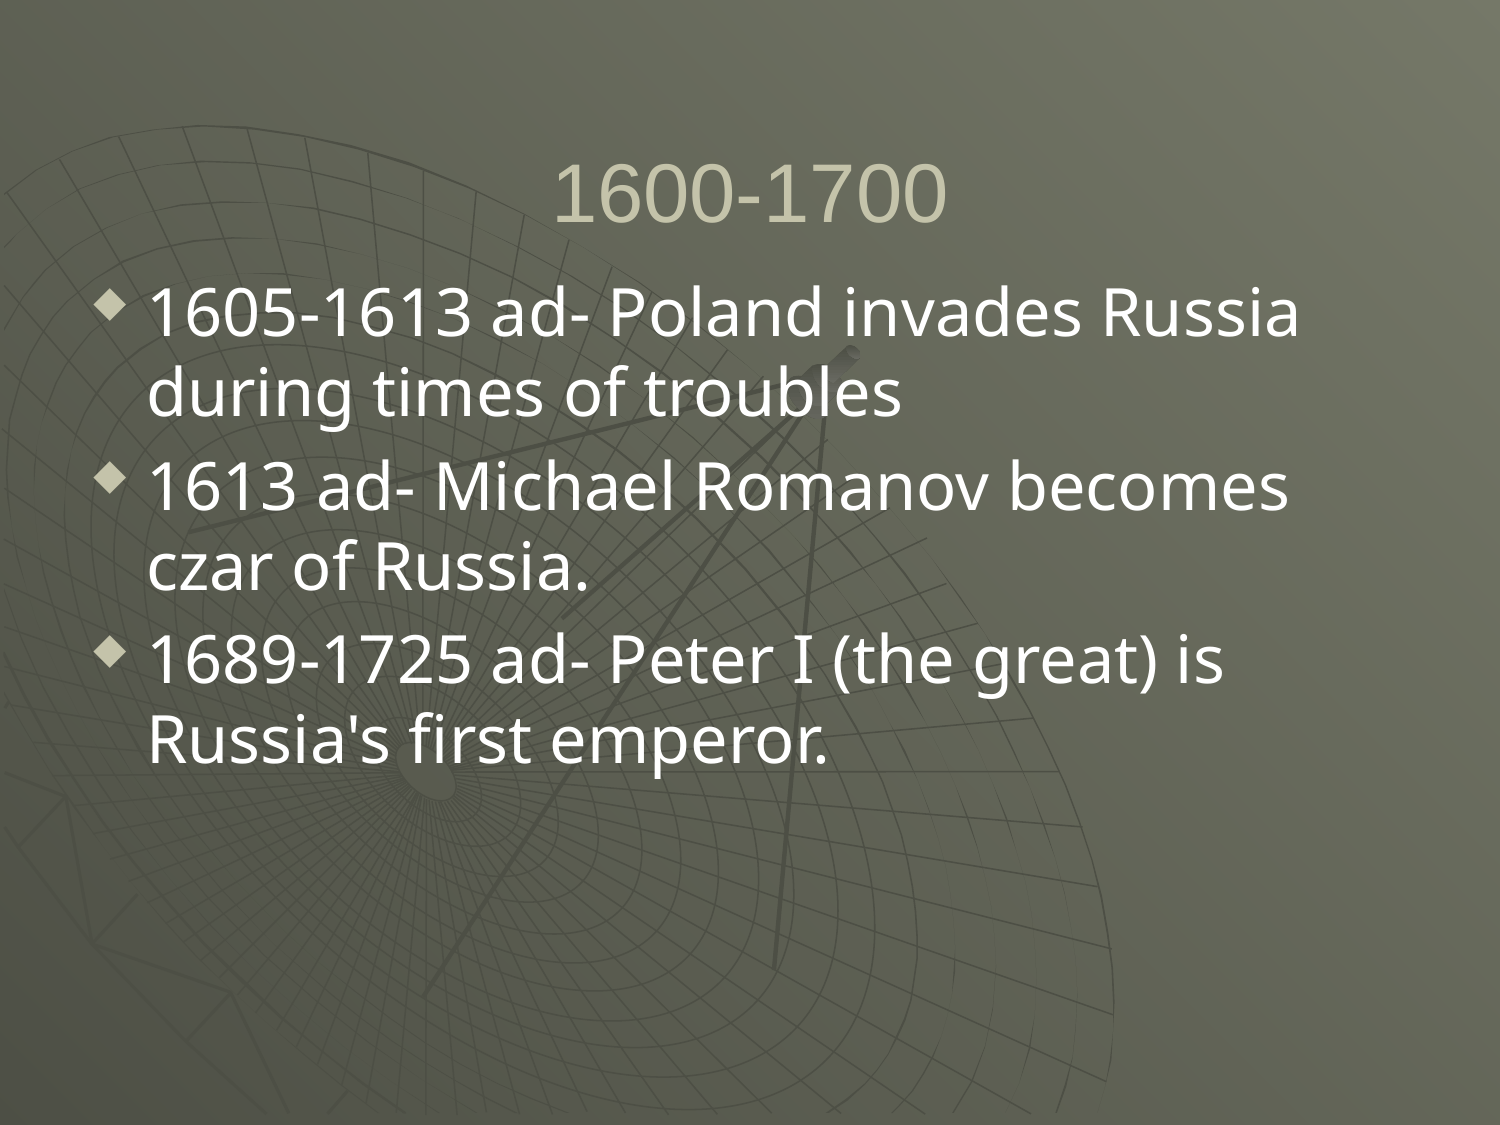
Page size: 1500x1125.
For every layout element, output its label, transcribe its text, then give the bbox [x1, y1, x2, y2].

list 1605-1613 ad- Poland invades Russia during times of troubles 1613 ad- Michael Romanov becomes czar of Russia. 1689-1725 ad- Peter I (the great) is Russia's first emperor. [74, 262, 1426, 1006]
title 1600-1700 [74, 45, 1426, 233]
